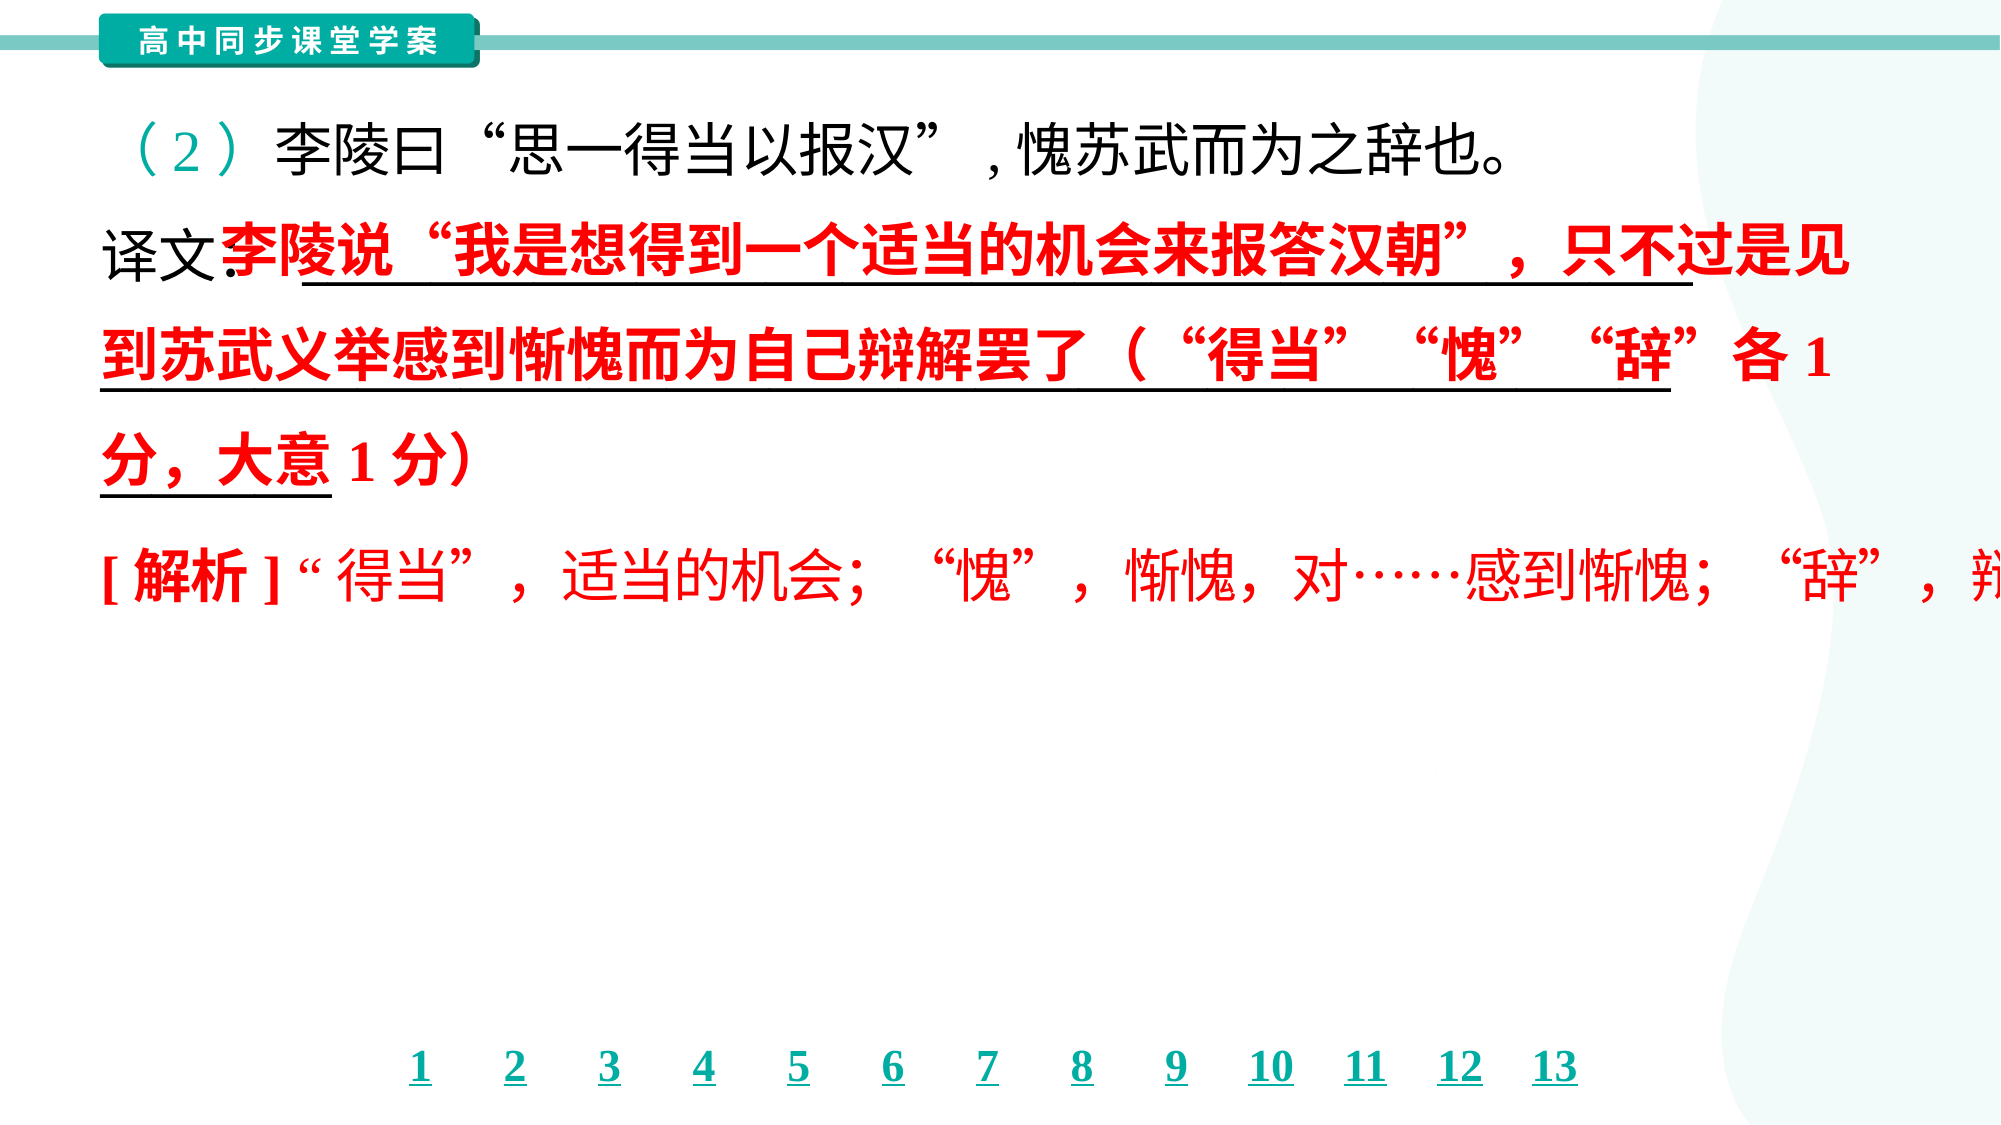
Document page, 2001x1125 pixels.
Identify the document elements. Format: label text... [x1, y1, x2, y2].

text_box [解析] “得当”，适当的机会；“愧”，惭愧，对……感到惭愧；“辞”，辩解。 [100, 506, 1899, 609]
text_box （2）李陵曰“思一得当以报汉”,愧苏武而为之辞也。 译文： ______________________________________________________ _____________________________________________________________ _________ [100, 493, 1899, 502]
text_box 李陵说“我是想得到一个适当的机会来报答汉朝”，只不过是见到苏武义举感到惭愧而为自己辩解罢了（“得当”“愧”“辞”各1分，大意1分） [100, 177, 1899, 493]
picture [0, 0, 2000, 1125]
text_box （2）李陵曰“思一得当以报汉”,愧苏武而为之辞也。 译文： ______________________________________________________ _____________________________________________________________ _________ [100, 76, 1899, 177]
